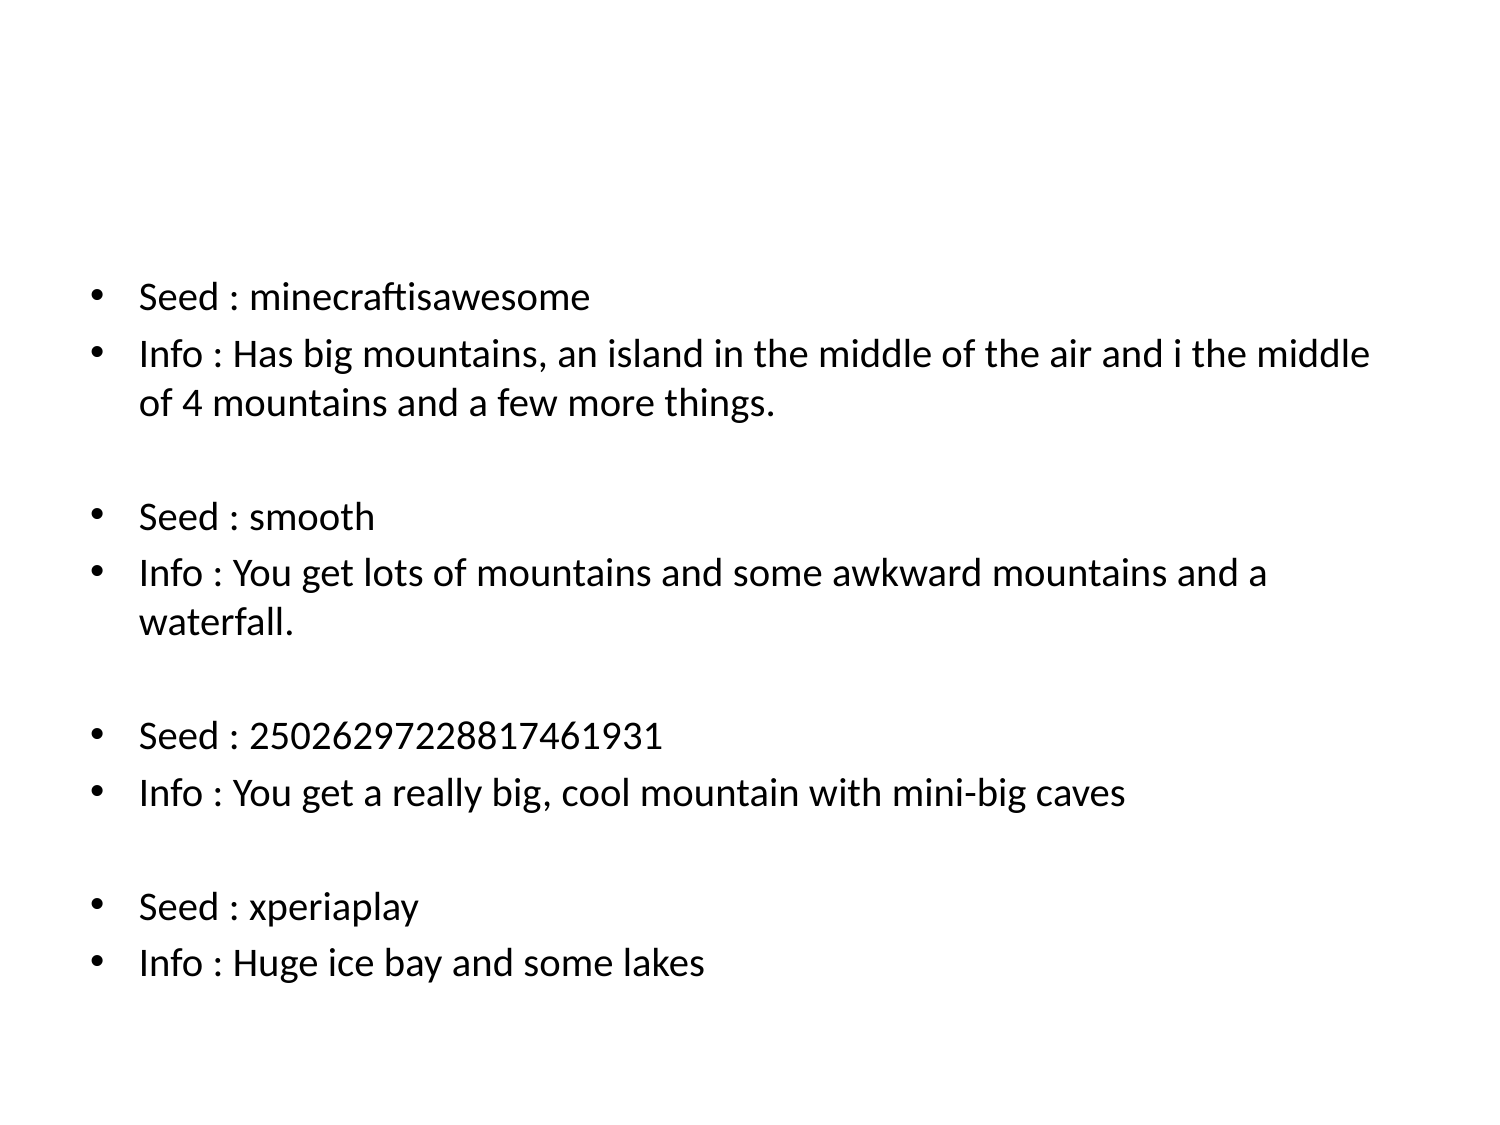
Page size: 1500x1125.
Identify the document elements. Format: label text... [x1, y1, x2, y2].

list Seed : minecraftisawesome Info : Has big mountains, an island in the middle of the air and i the middle of 4 mountains and a few more things. Seed : smooth Info : You get lots of mountains and some awkward mountains and a waterfall. Seed : 25026297228817461931 Info : You get a really big, cool mountain with mini-big caves Seed : xperiaplay Info : Huge ice bay and some lakes [75, 262, 1425, 1005]
